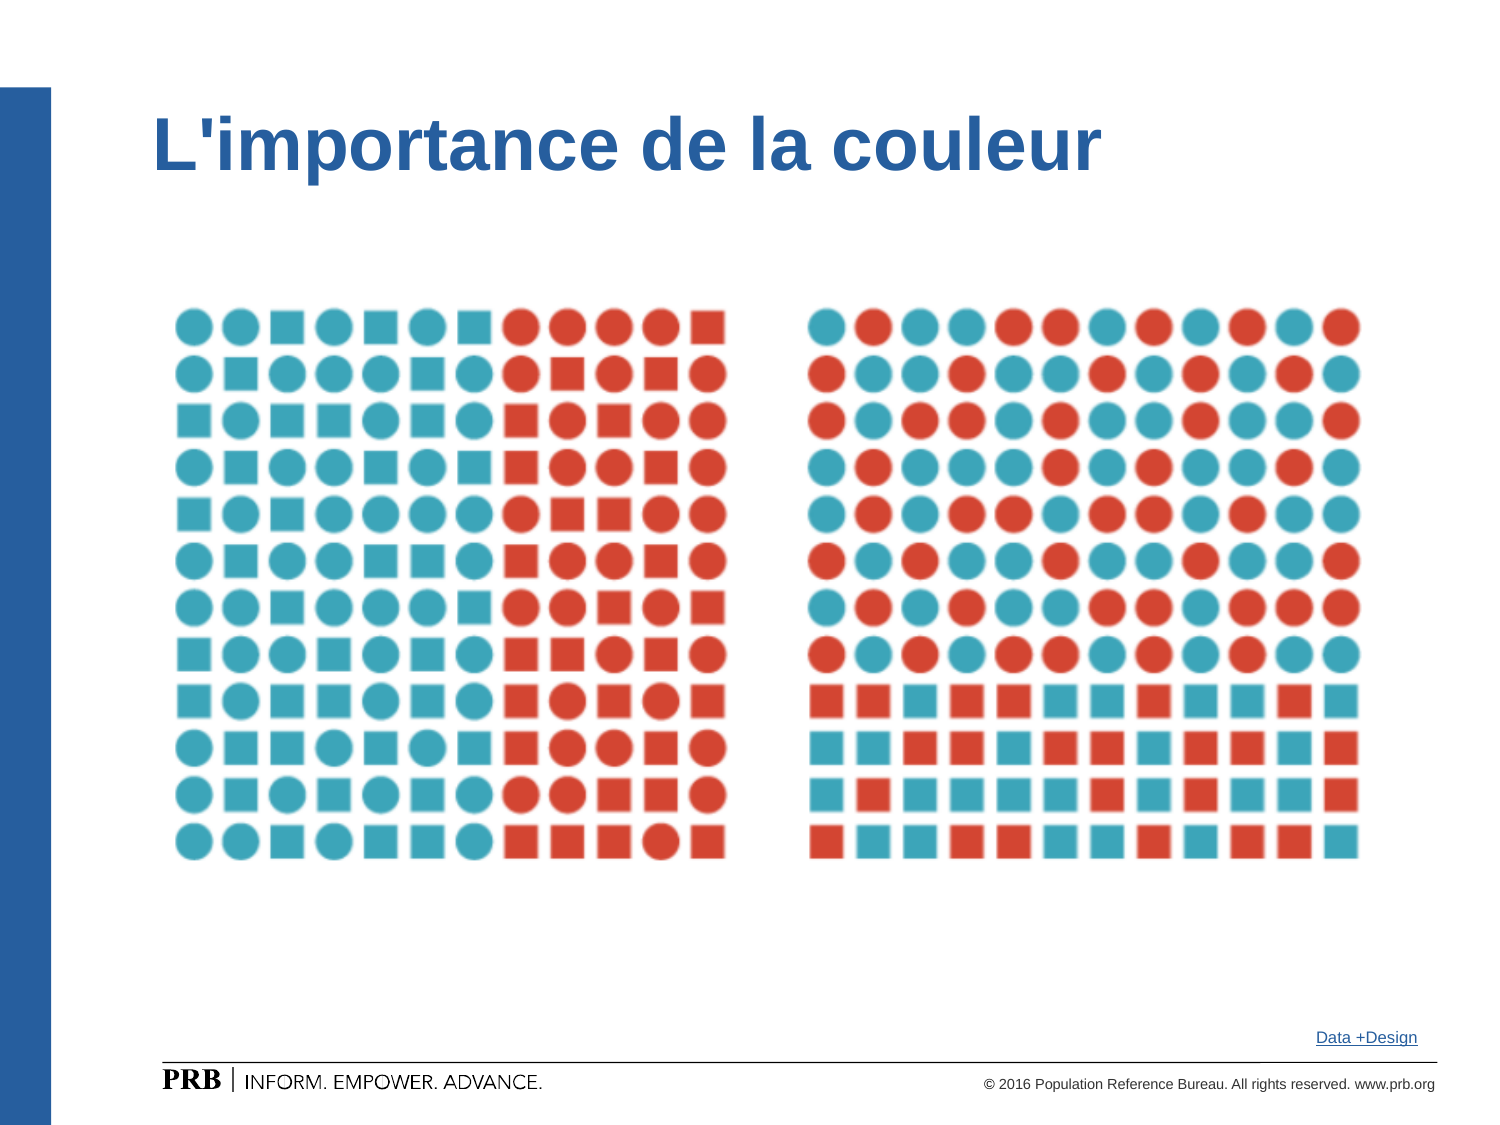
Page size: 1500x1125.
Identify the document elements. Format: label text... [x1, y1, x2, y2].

title L'importance de la couleur [137, 87, 1407, 250]
text_box Data +Design [1301, 1019, 1433, 1055]
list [138, 274, 1408, 890]
